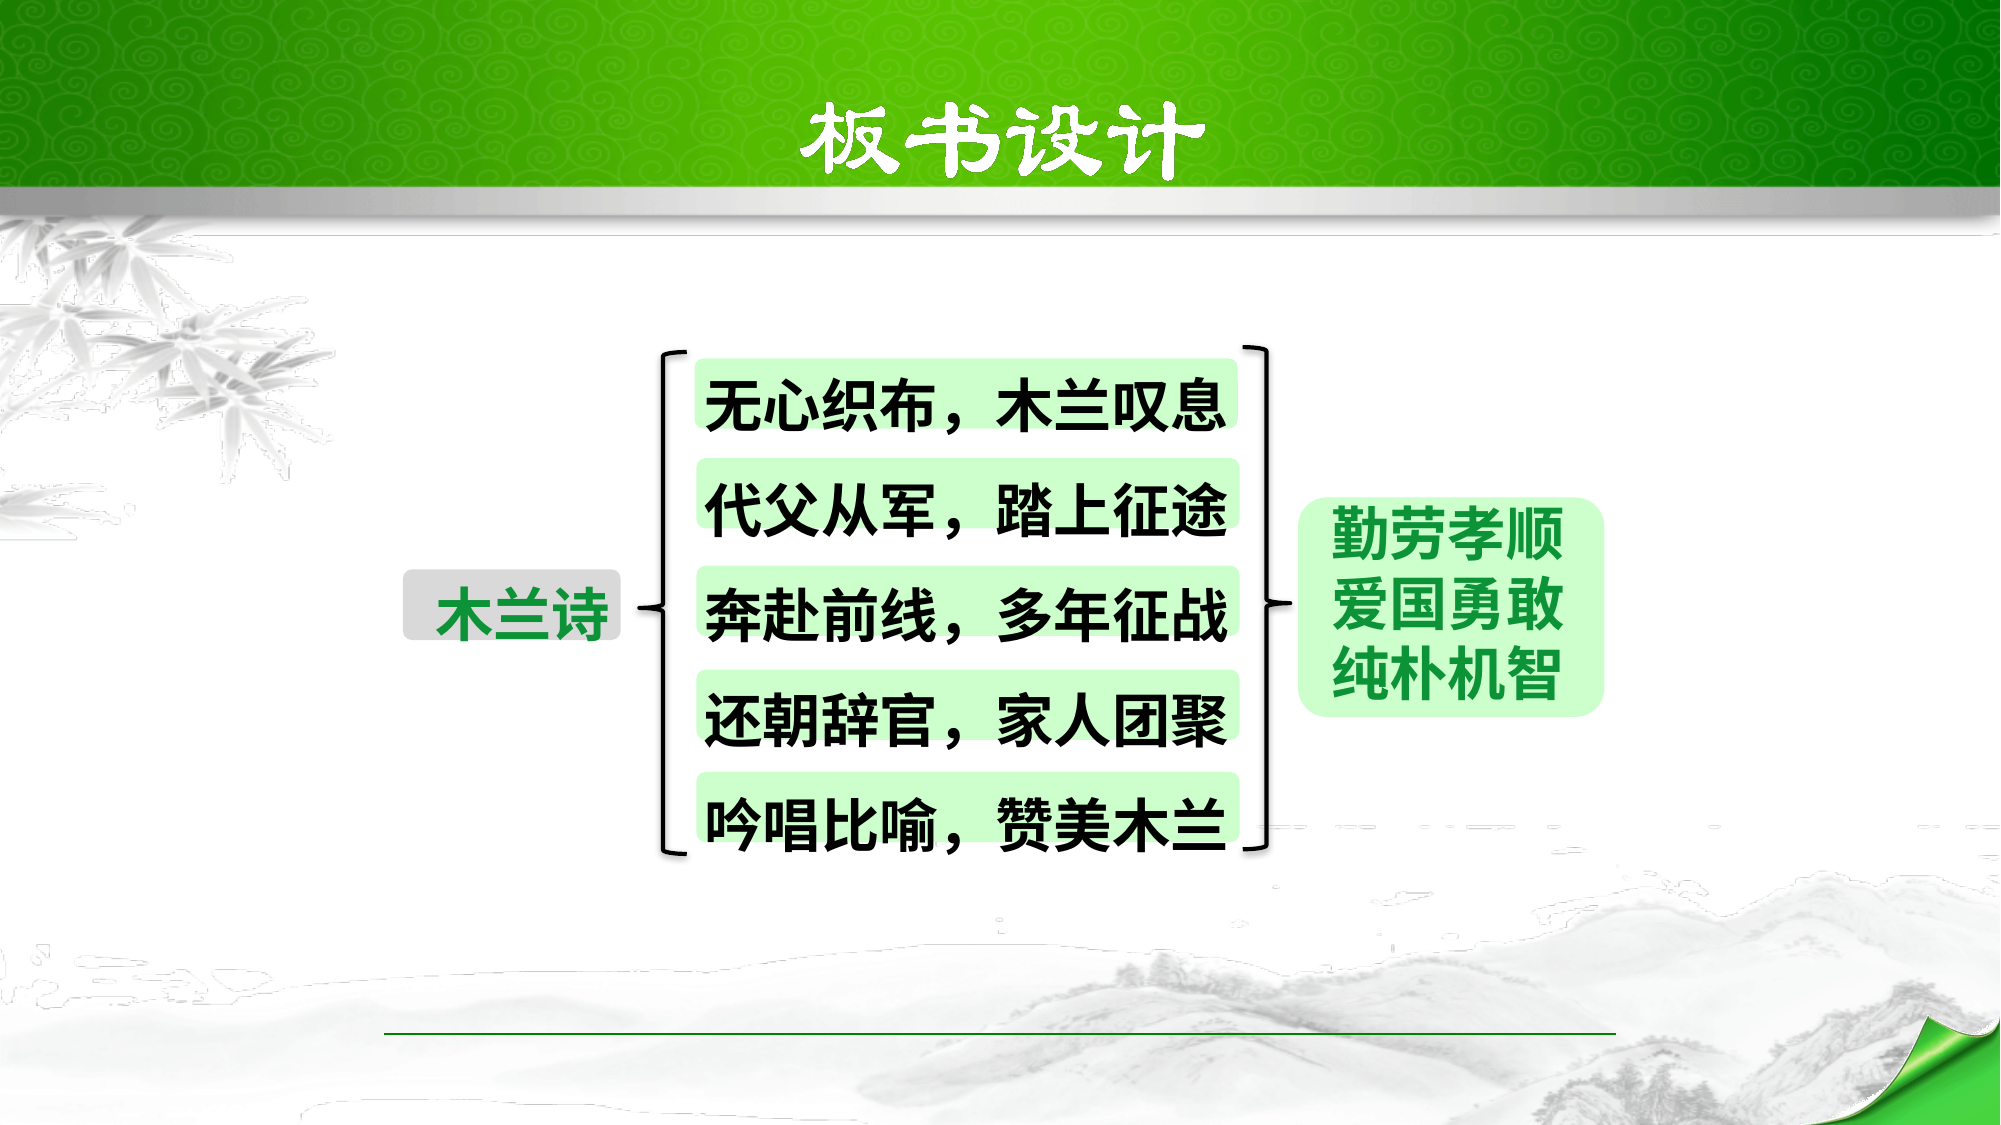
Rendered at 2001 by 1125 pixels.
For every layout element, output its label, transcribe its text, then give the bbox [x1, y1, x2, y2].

picture [0, 0, 2000, 570]
text_box 勤劳孝顺 爱国勇敢 纯朴机智 [1398, 581, 1580, 715]
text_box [453, 484, 576, 709]
text_box [1398, 581, 1605, 717]
text_box [637, 581, 687, 776]
picture [0, 779, 2000, 1125]
text_box 无心织布，木兰叹息 代父从军，踏上征途 奔赴前线，多年征战 还朝辞官，家人团聚 吟唱比喻，赞美木兰 [691, 581, 1398, 776]
